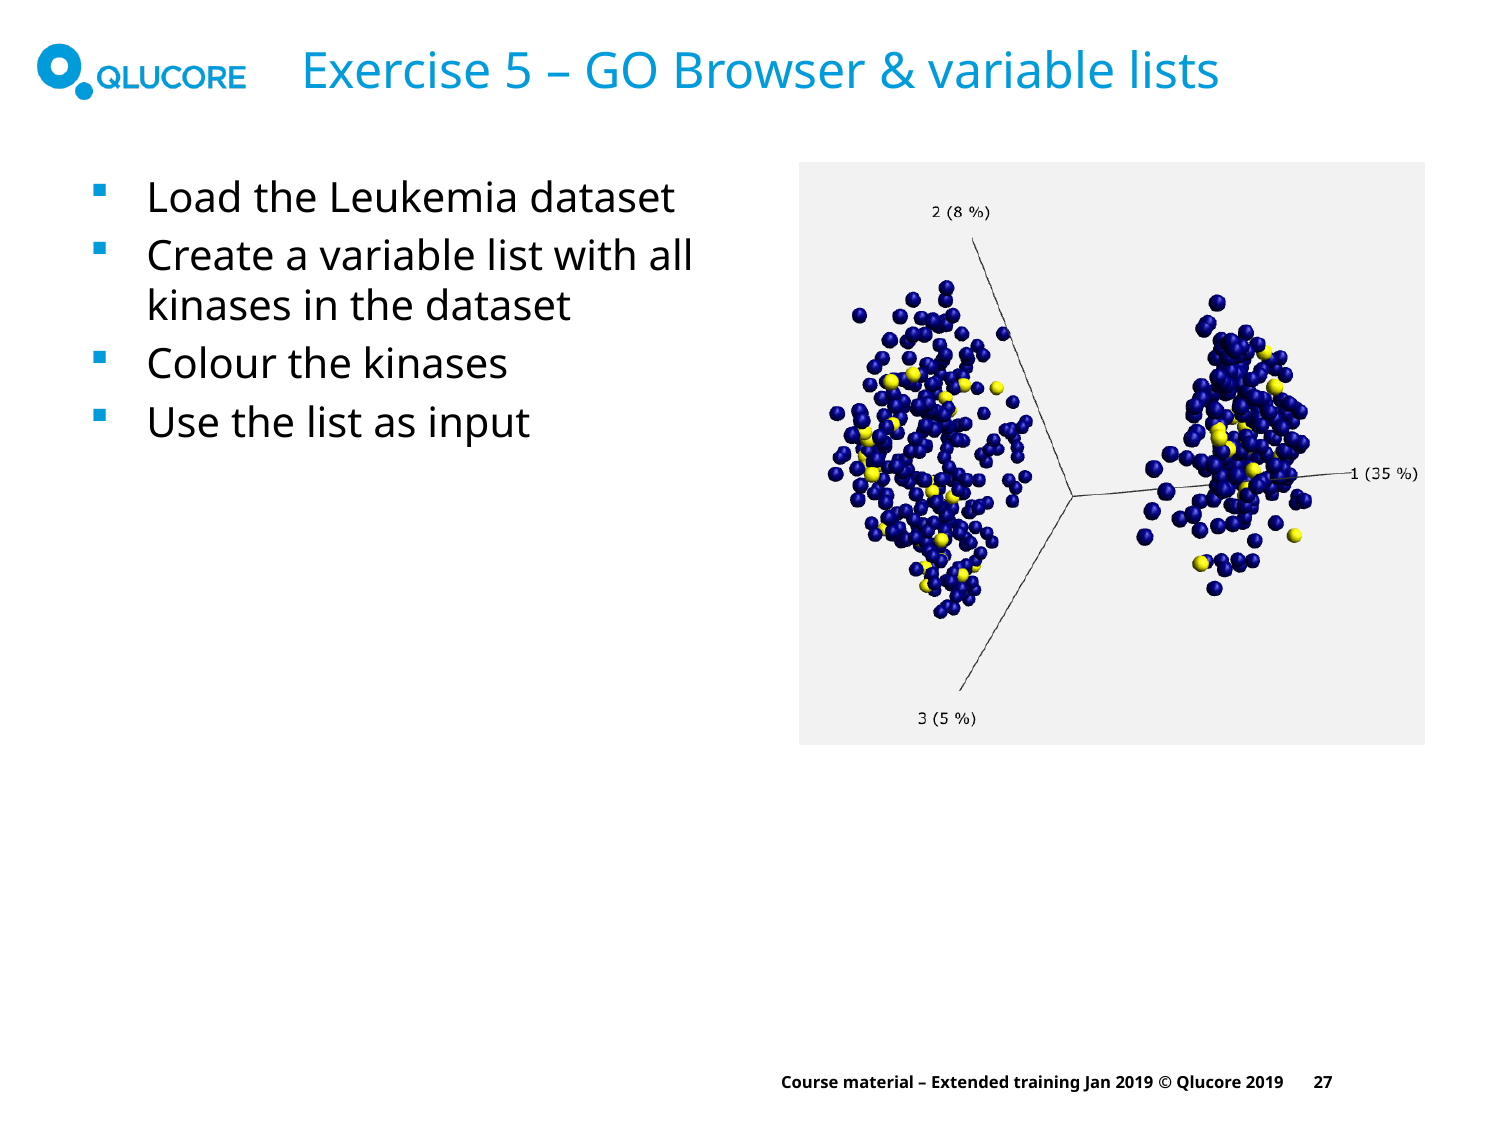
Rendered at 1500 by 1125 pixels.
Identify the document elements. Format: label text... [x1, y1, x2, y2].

title Exercise 5 – GO Browser & variable lists [286, 10, 1445, 127]
picture [798, 162, 1426, 745]
list Load the Leukemia dataset Create a variable list with all kinases in the dataset Colour the kinases Use the list as input [75, 163, 734, 1052]
